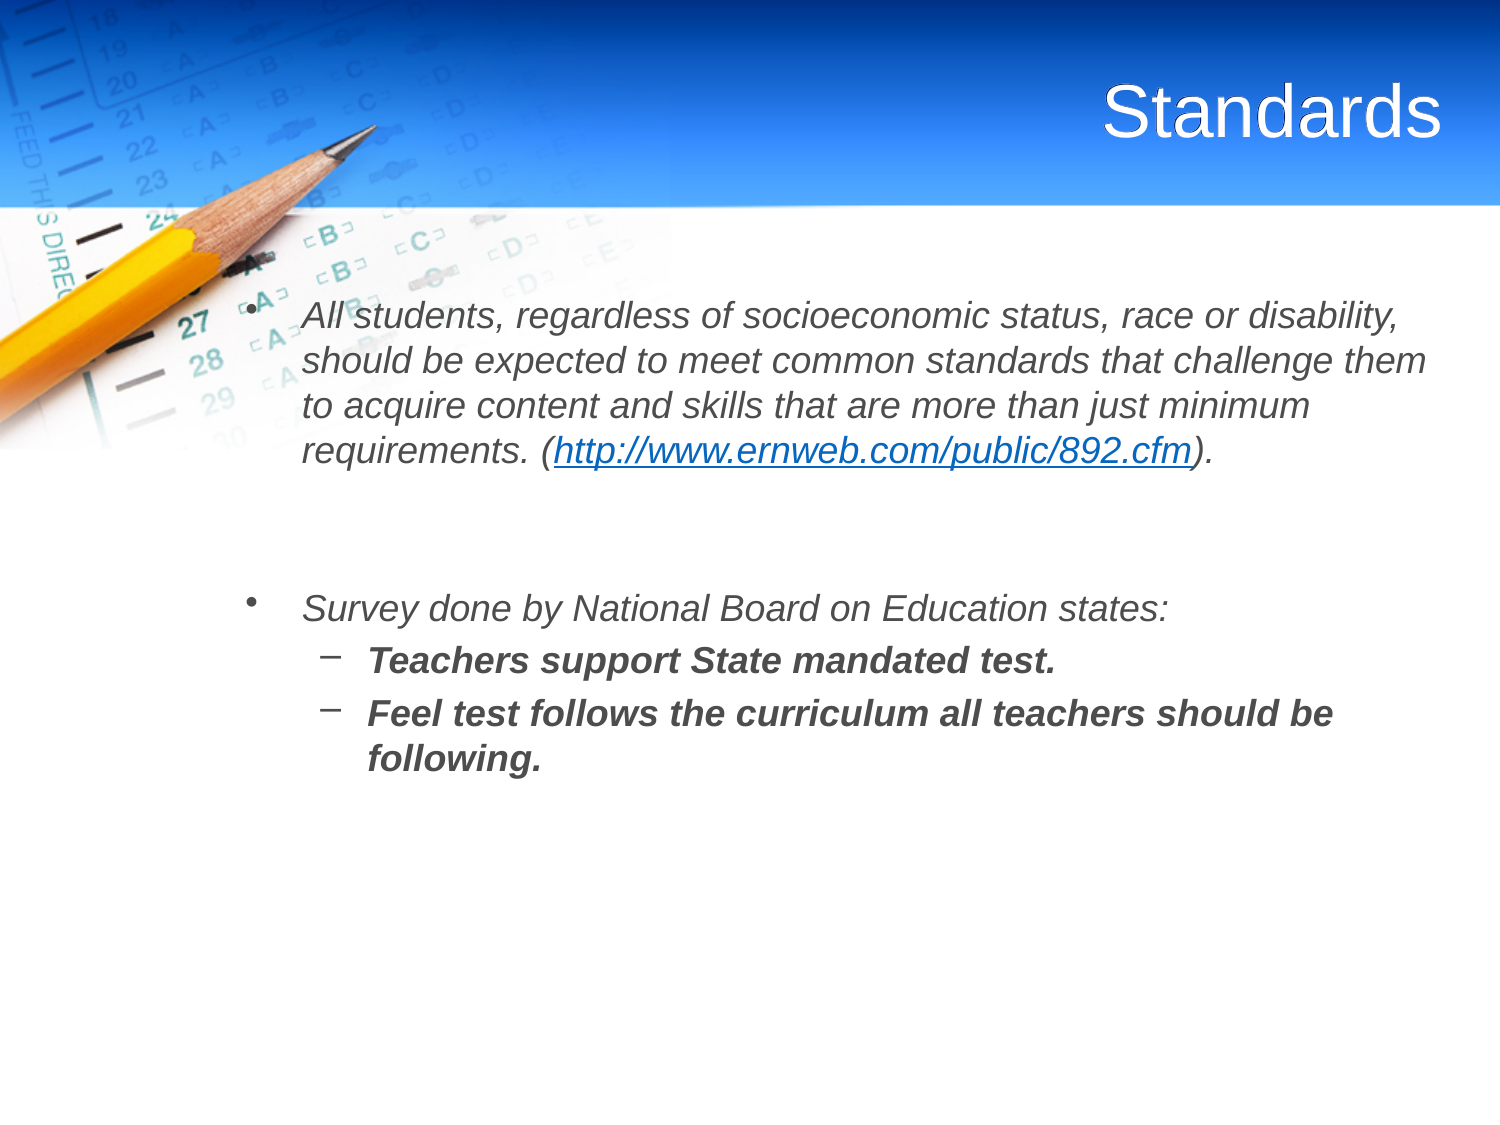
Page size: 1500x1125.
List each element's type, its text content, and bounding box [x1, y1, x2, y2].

picture [0, 0, 1500, 1125]
list All students, regardless of socioeconomic status, race or disability, should be expected to meet common standards that challenge them to acquire content and skills that are more than just minimum requirements. (http://www.ernweb.com/public/892.cfm). Survey done by National Board on Education states: Teachers support State mandated test. Feel test follows the curriculum all teachers should be following. [230, 231, 1471, 1095]
title Standards [253, 66, 1459, 150]
